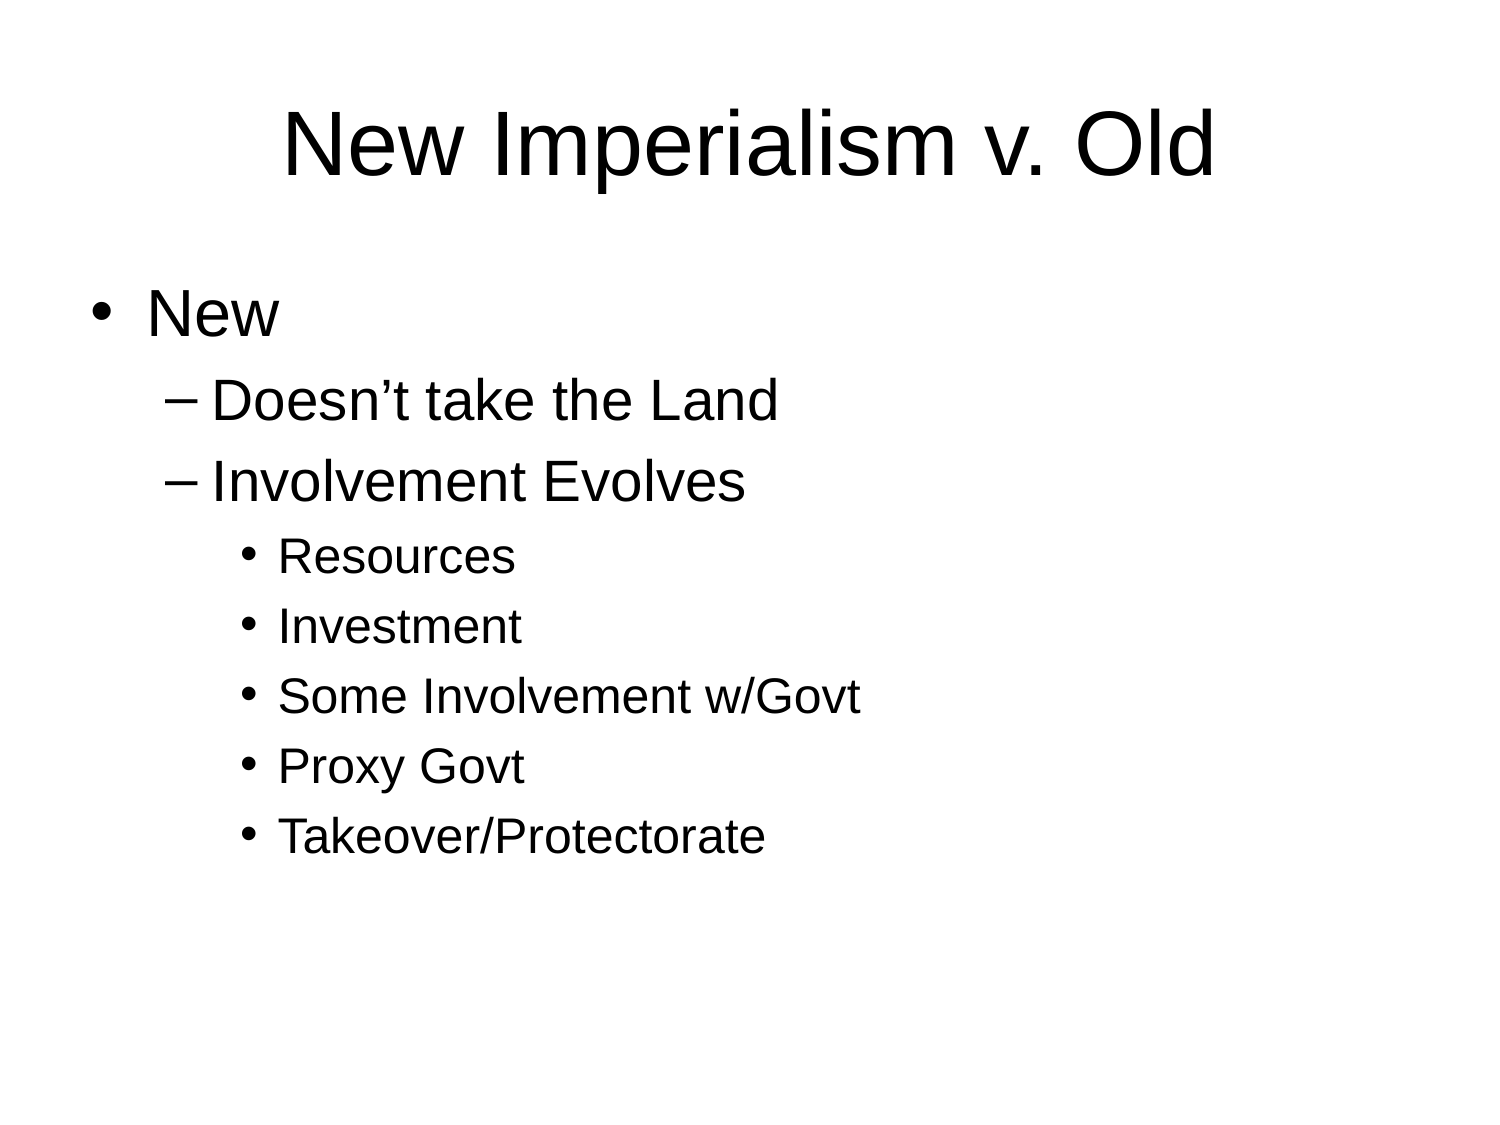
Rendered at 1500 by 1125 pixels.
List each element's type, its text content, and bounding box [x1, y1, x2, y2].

title New Imperialism v. Old [75, 45, 1425, 233]
list New Doesn’t take the Land Involvement Evolves Resources Investment Some Involvement w/Govt Proxy Govt Takeover/Protectorate [75, 262, 1425, 1005]
